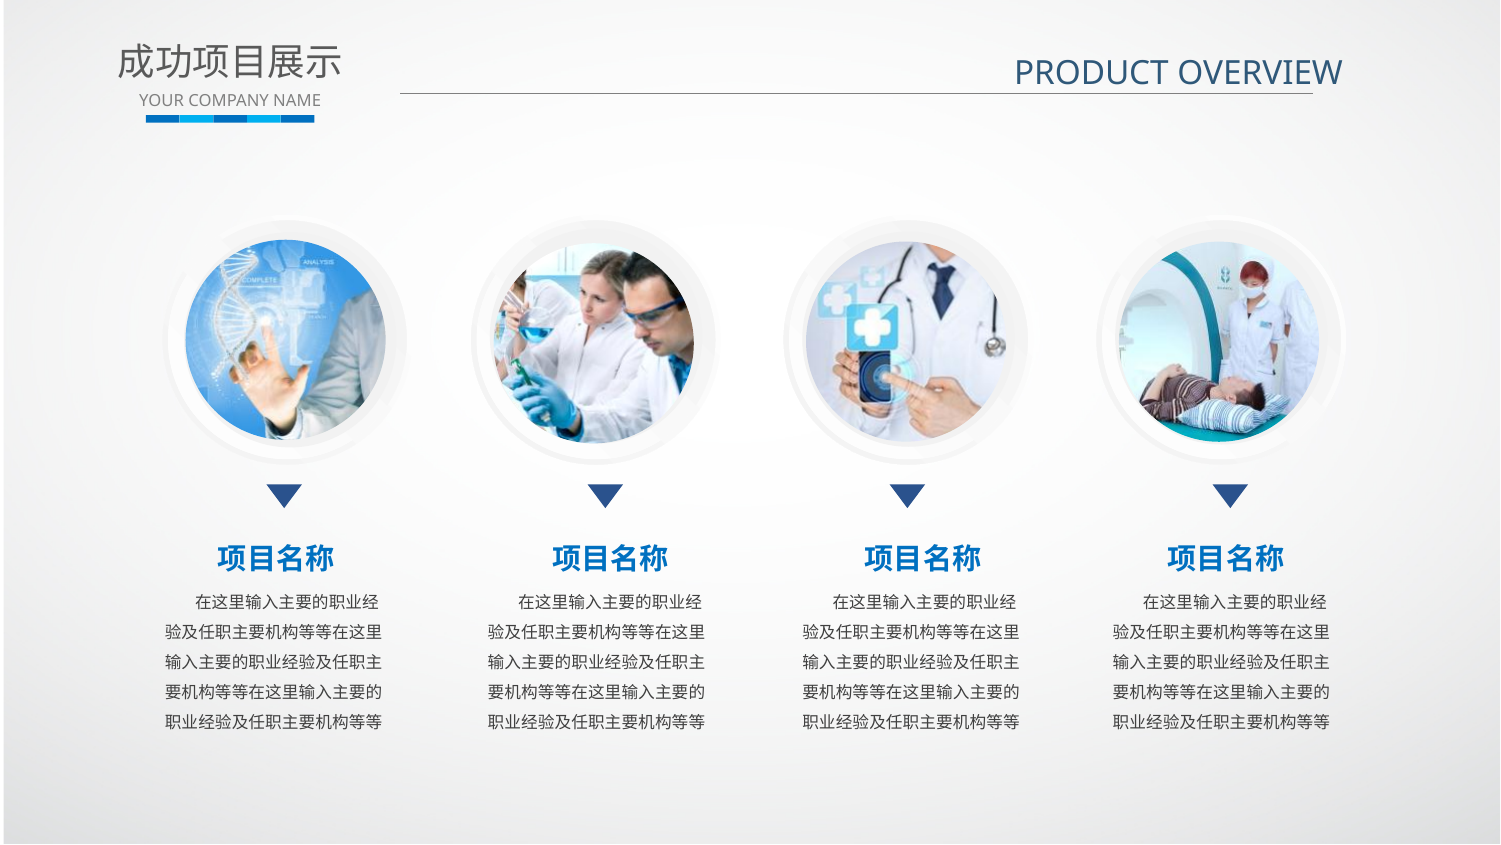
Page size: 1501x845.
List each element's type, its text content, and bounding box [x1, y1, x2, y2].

text_box 在这里输入主要的职业经验及任职主要机构等等在这里输入主要的职业经验及任职主要机构等等在这里输入主要的职业经验及任职主要机构等等 [150, 575, 403, 770]
text_box 项目名称 [1152, 532, 1300, 575]
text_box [1096, 214, 1347, 465]
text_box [489, 228, 703, 444]
picture [3, 0, 1501, 844]
text_box [1212, 484, 1249, 509]
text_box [801, 231, 1015, 447]
text_box 项目名称 [850, 532, 998, 575]
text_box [470, 214, 721, 465]
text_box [783, 214, 1034, 465]
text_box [85, 31, 376, 123]
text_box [183, 231, 397, 448]
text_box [1114, 229, 1328, 445]
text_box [162, 214, 413, 465]
text_box [889, 484, 926, 509]
text_box [266, 484, 302, 509]
text_box 在这里输入主要的职业经验及任职主要机构等等在这里输入主要的职业经验及任职主要机构等等在这里输入主要的职业经验及任职主要机构等等 [787, 575, 1040, 770]
text_box 在这里输入主要的职业经验及任职主要机构等等在这里输入主要的职业经验及任职主要机构等等在这里输入主要的职业经验及任职主要机构等等 [1098, 575, 1351, 770]
text_box 项目名称 [202, 532, 350, 575]
text_box PRODUCT OVERVIEW [998, 42, 1501, 99]
text_box 在这里输入主要的职业经验及任职主要机构等等在这里输入主要的职业经验及任职主要机构等等在这里输入主要的职业经验及任职主要机构等等 [473, 575, 726, 770]
text_box [587, 484, 624, 509]
text_box 项目名称 [537, 532, 685, 575]
